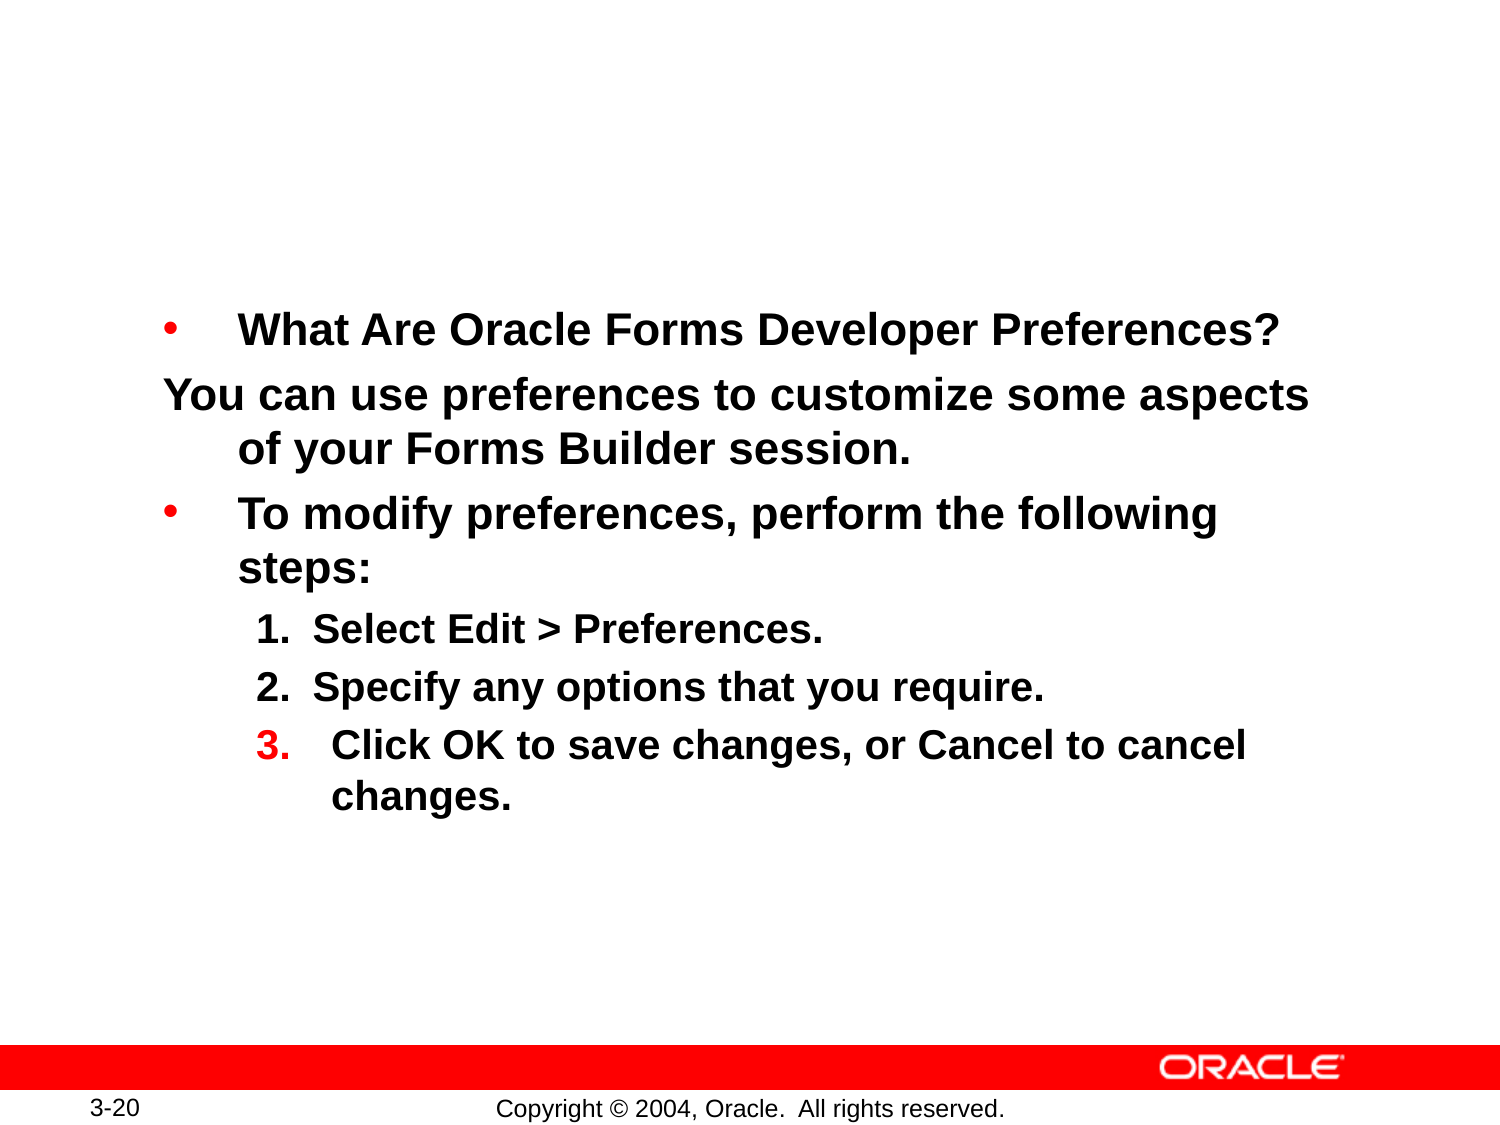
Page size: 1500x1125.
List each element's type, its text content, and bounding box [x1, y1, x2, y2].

list What Are Oracle Forms Developer Preferences? You can use preferences to customize some aspects of your Forms Builder session. To modify preferences, perform the following steps: 1. Select Edit > Preferences. 2. Specify any options that you require. Click OK to save changes, or Cancel to cancel changes. [141, 297, 1351, 968]
